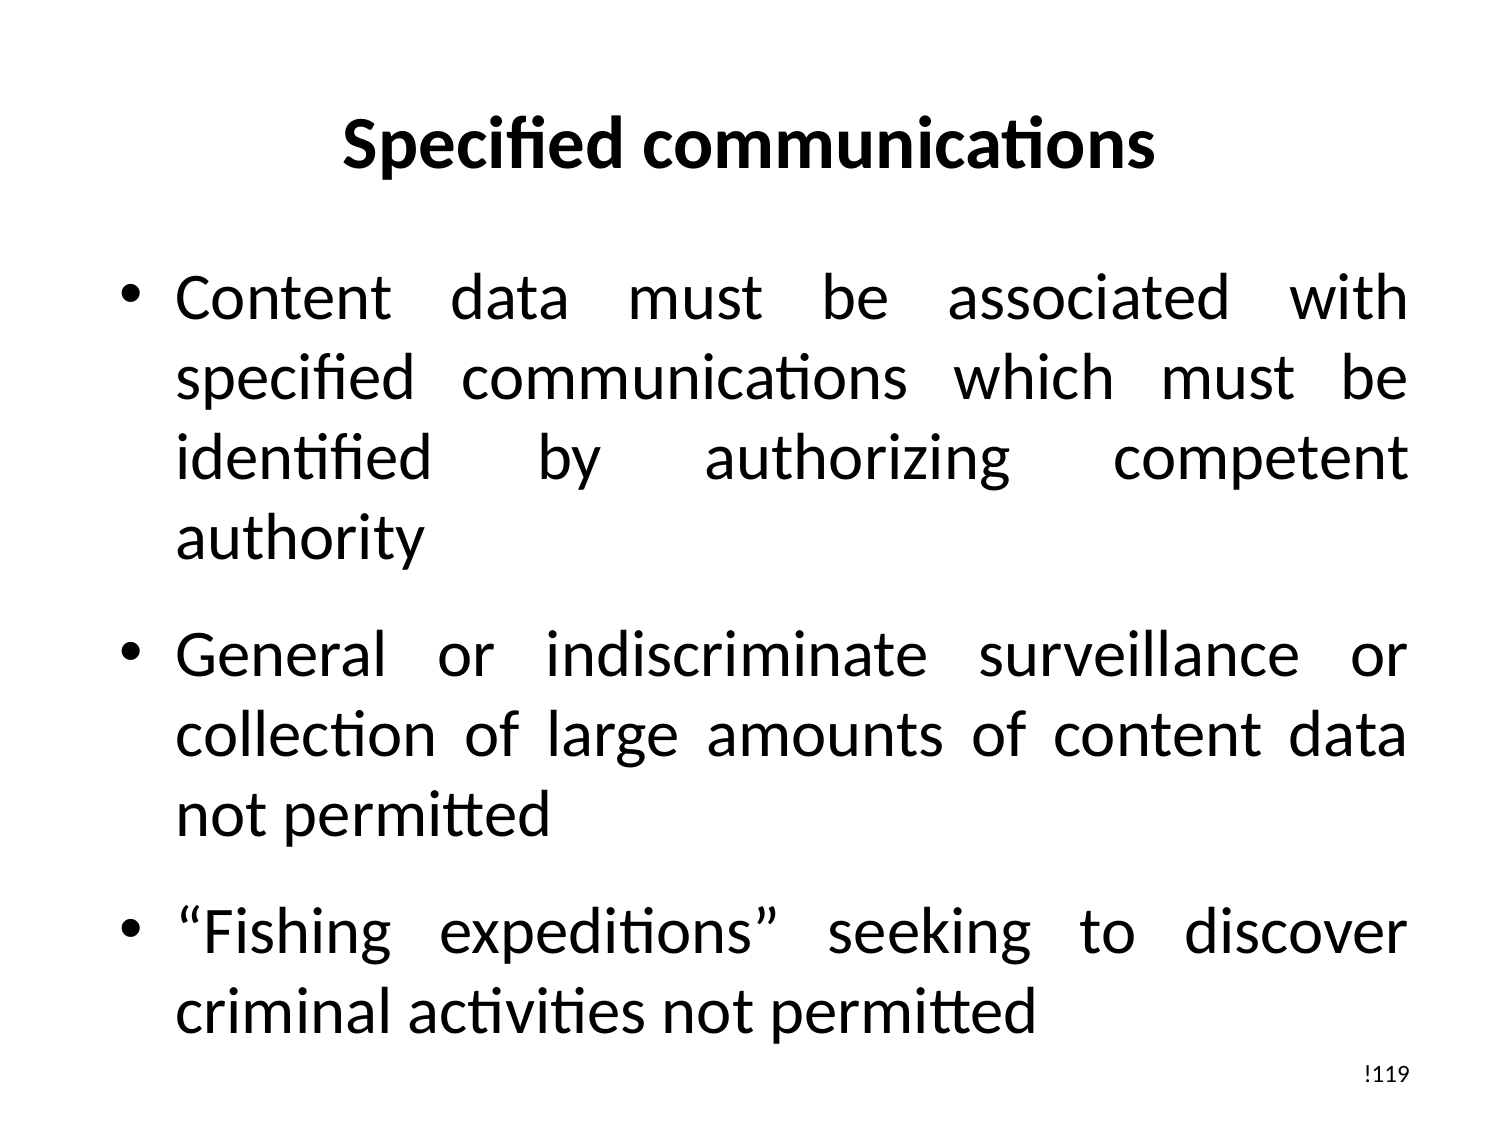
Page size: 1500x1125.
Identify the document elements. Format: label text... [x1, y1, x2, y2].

slide_number !119 [1074, 1042, 1425, 1103]
title Specified communications [74, 44, 1426, 233]
list Content data must be associated with specified communications which must be identified by authorizing competent authority General or indiscriminate surveillance or collection of large amounts of content data not permitted “Fishing expeditions” seeking to discover criminal activities not permitted [103, 244, 1426, 988]
